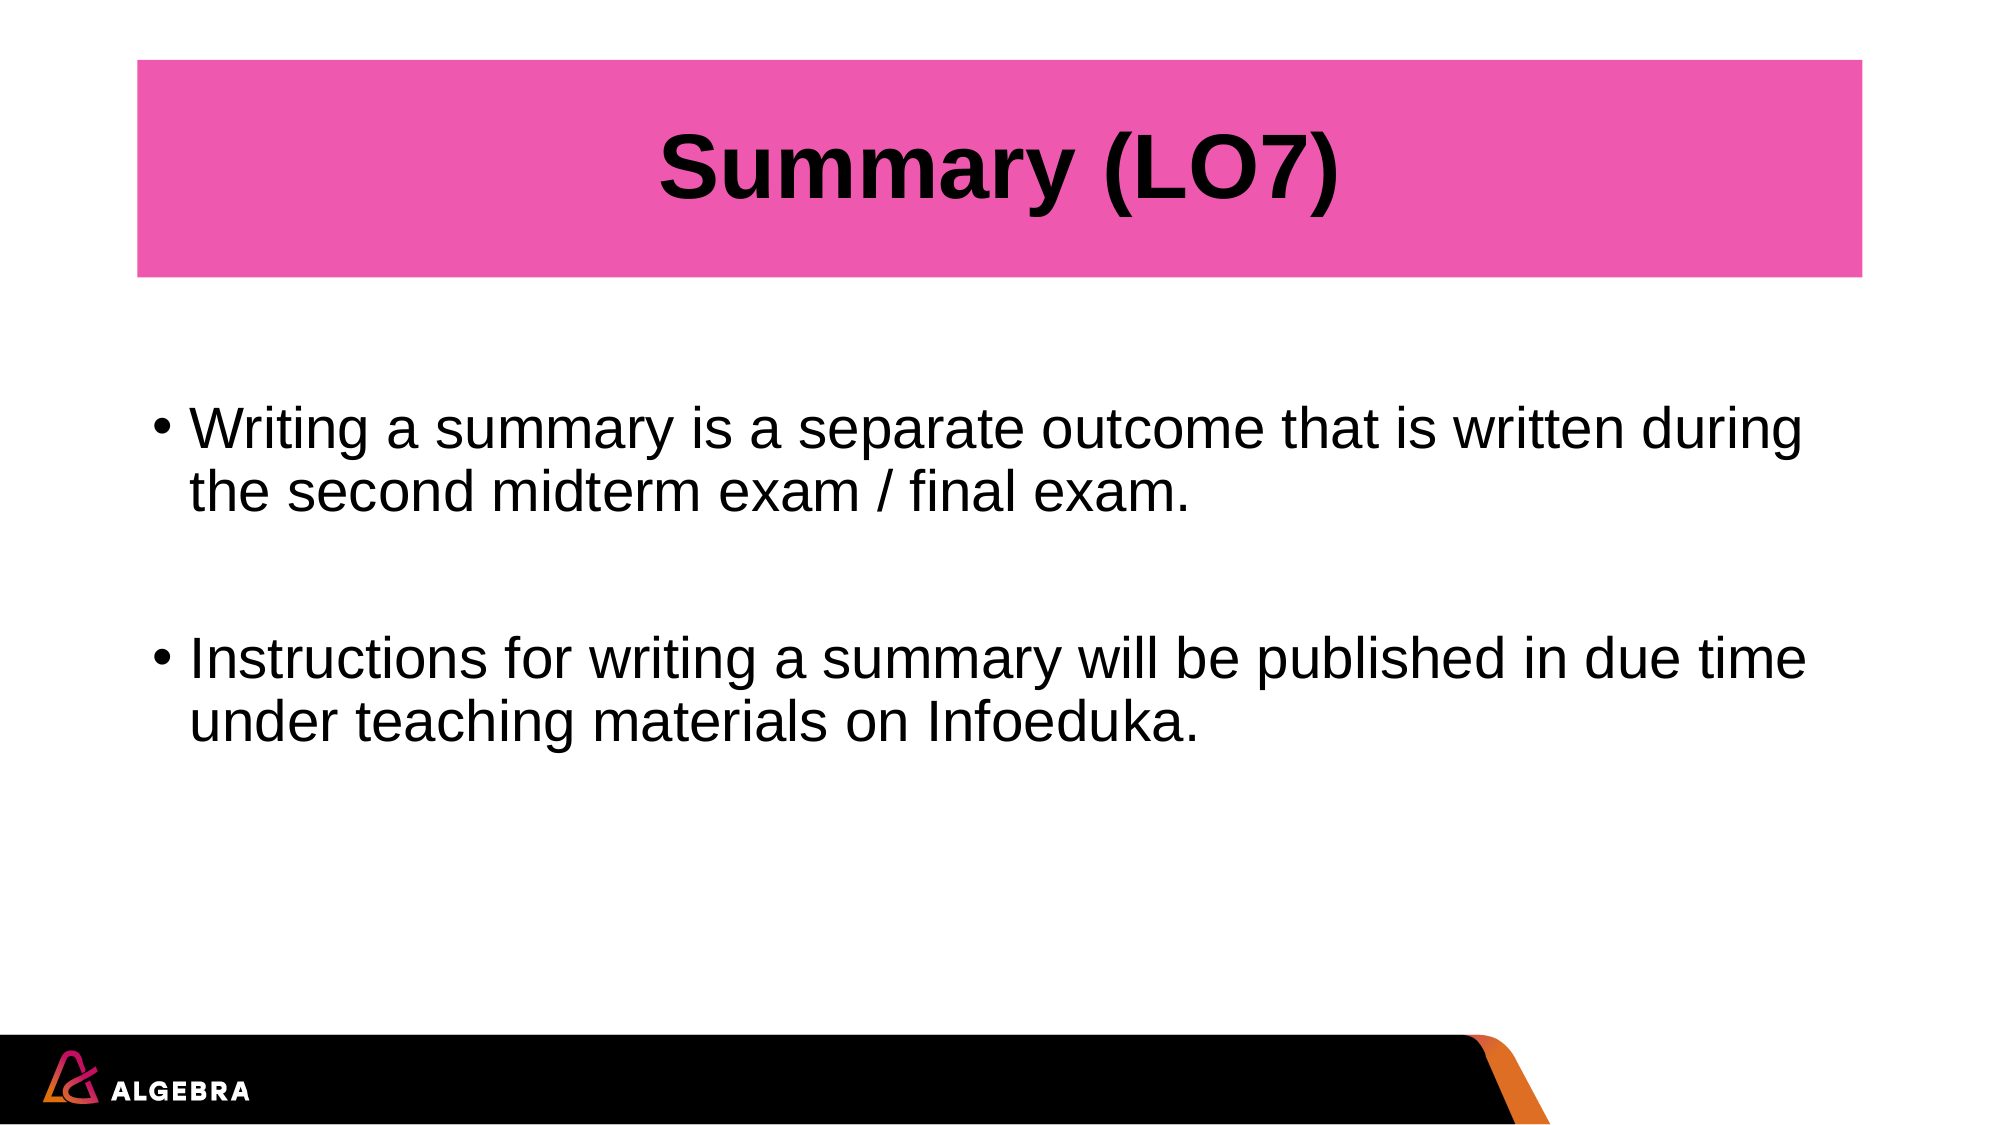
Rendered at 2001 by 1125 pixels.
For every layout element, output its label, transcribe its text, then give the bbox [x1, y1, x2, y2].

list Writing a summary is a separate outcome that is written during the second midterm exam / final exam. Instructions for writing a summary will be published in due time under teaching materials on Infoeduka.​ [137, 299, 1863, 1014]
title Summary (LO7) [137, 59, 1863, 278]
picture [0, 1034, 1733, 1125]
